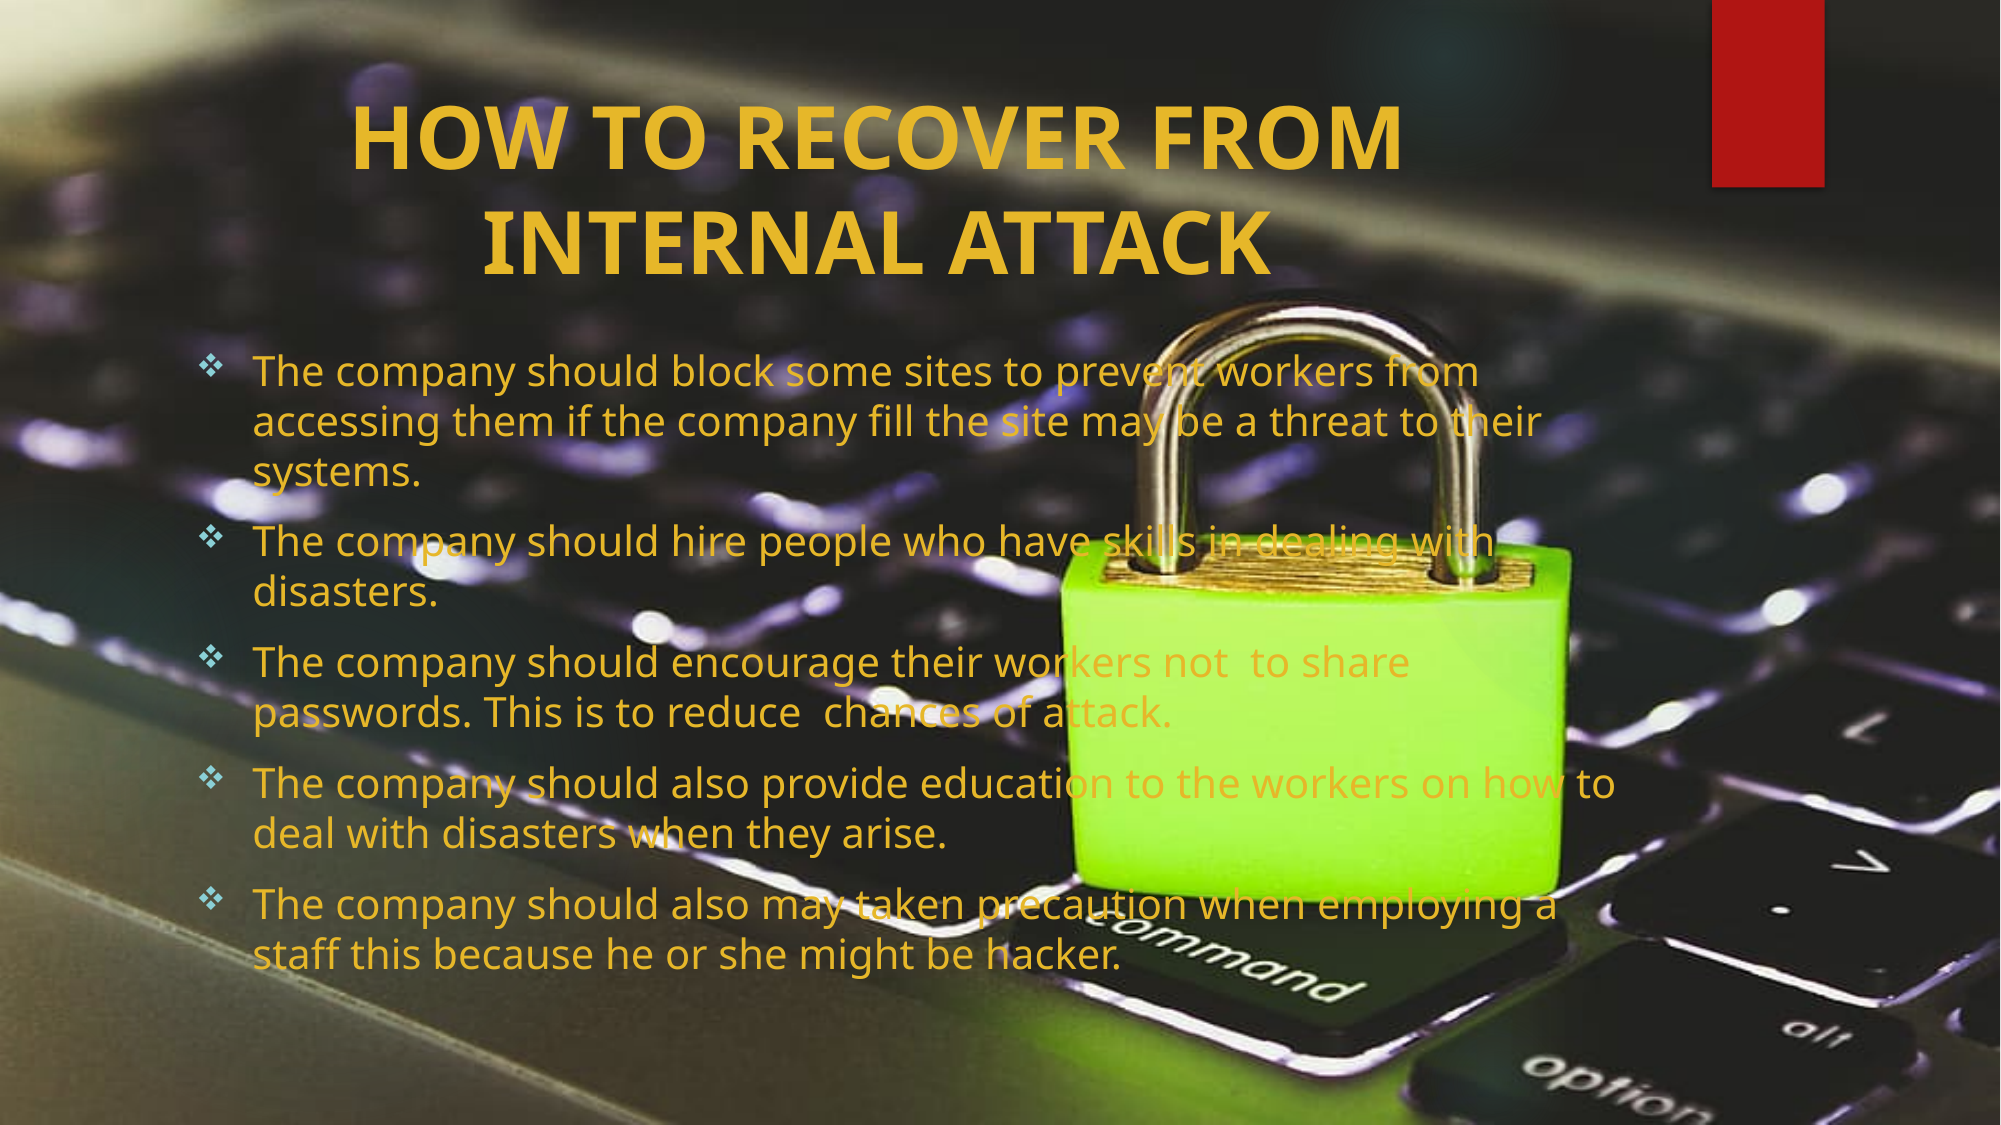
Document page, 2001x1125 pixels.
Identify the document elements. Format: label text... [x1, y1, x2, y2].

picture [0, 0, 2001, 1125]
title HOW TO RECOVER FROM INTERNAL ATTACK [106, 74, 1649, 304]
list The company should block some sites to prevent workers from accessing them if the company fill the site may be a threat to their systems. The company should hire people who have skills in dealing with disasters. The company should encourage their workers not to share passwords. This is to reduce chances of attack. The company should also provide education to the workers on how to deal with disasters when they arise. The company should also may taken precaution when employing a staff this because he or she might be hacker. [181, 336, 1649, 1125]
